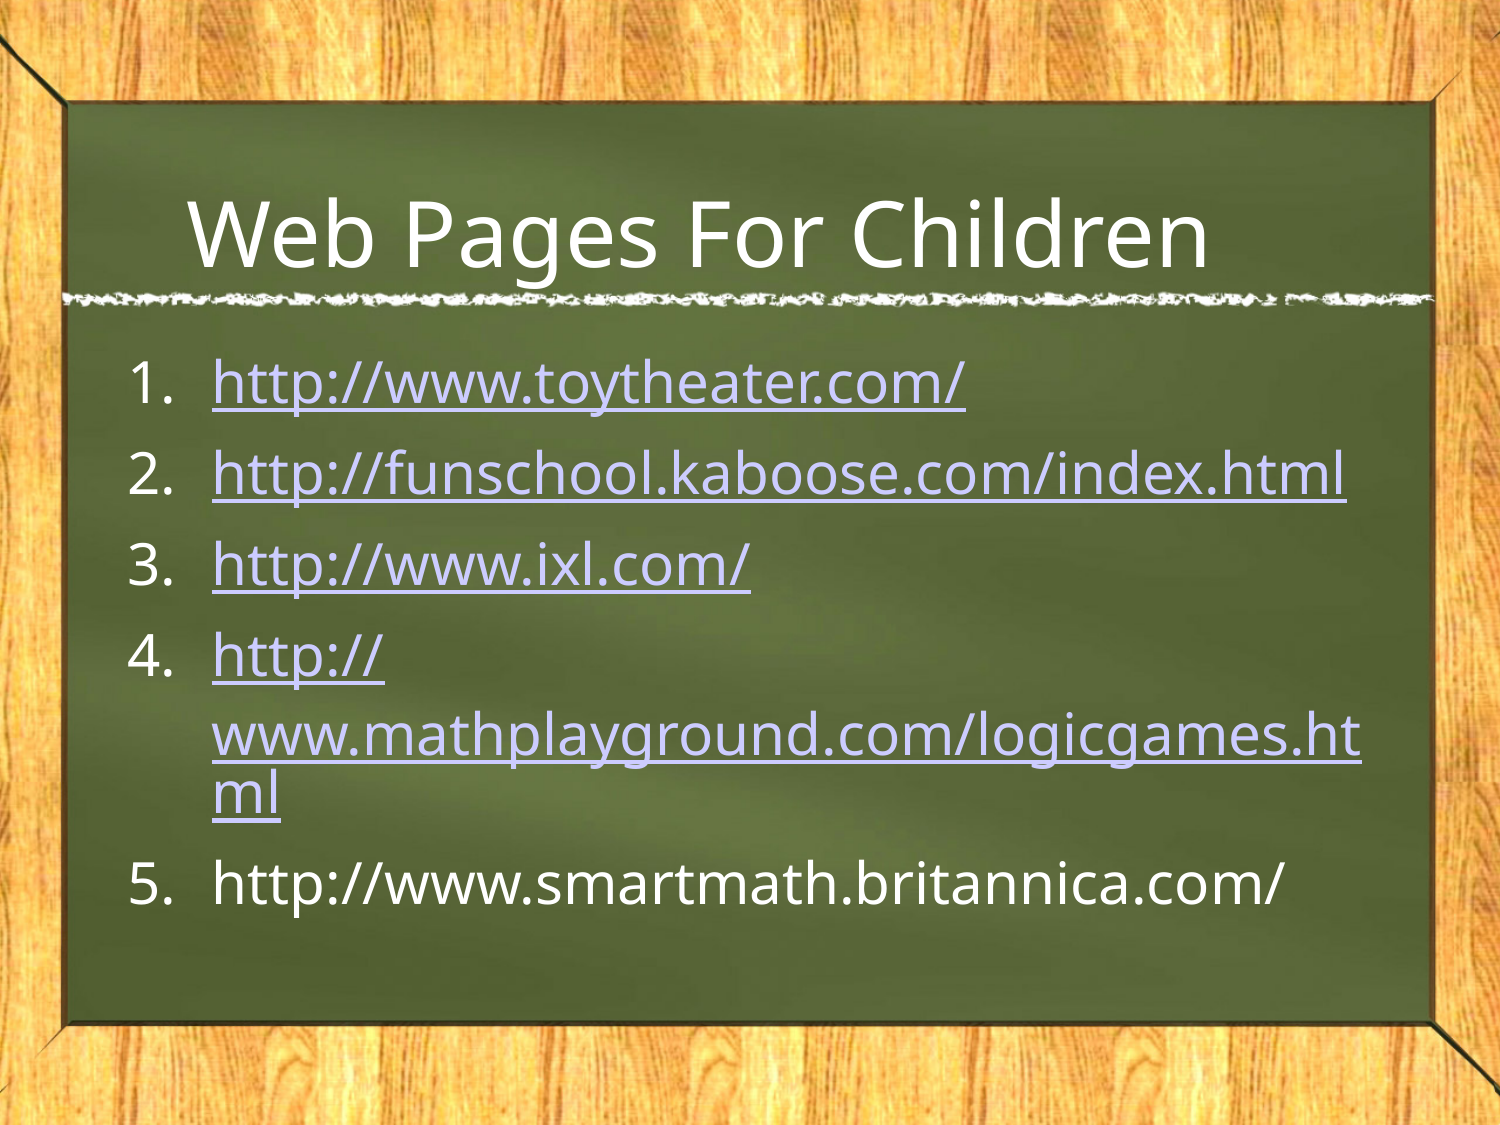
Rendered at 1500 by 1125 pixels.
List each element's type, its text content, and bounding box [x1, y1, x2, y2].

title Web Pages For Children [112, 137, 1288, 326]
list http://www.toytheater.com/ http://funschool.kaboose.com/index.html http://www.ixl.com/ http://www.mathplayground.com/logicgames.html http://www.smartmath.britannica.com/ [112, 337, 1388, 1013]
picture [0, 0, 1500, 1125]
